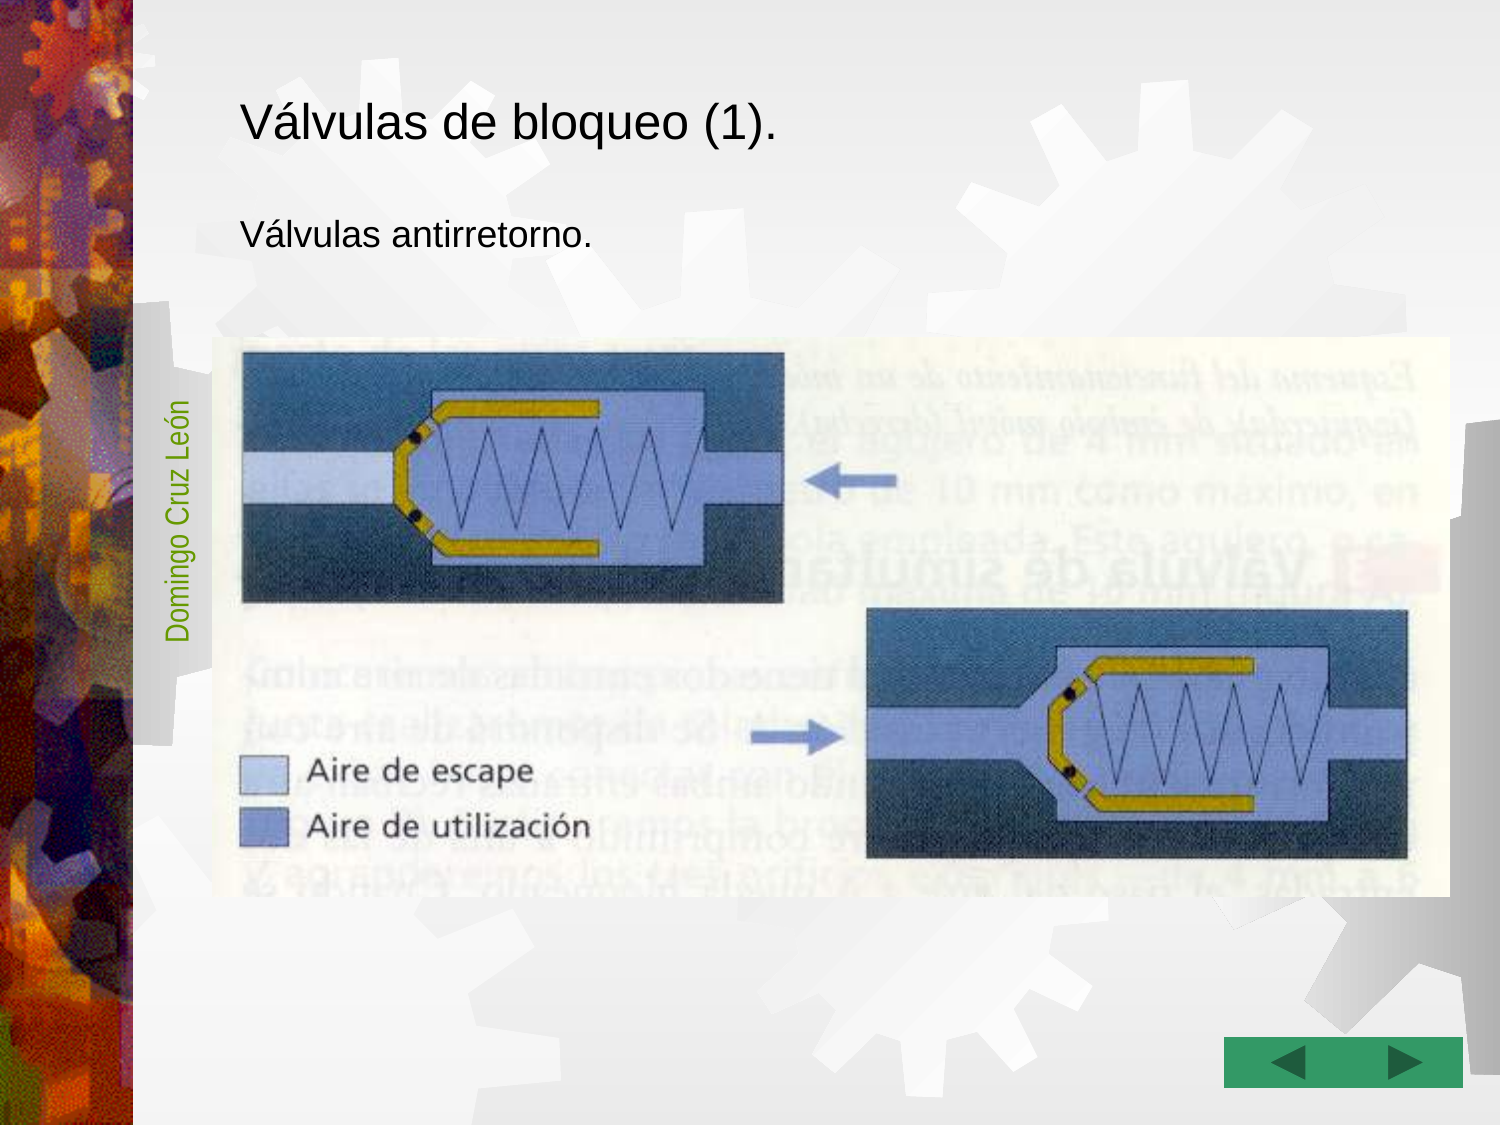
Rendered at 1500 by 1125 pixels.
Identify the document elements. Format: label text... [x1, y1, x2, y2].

text_box [1351, 1037, 1463, 1088]
title Válvulas de bloqueo (1). Válvulas antirretorno. [225, 82, 1500, 263]
picture [212, 337, 1451, 897]
text_box [1224, 1037, 1351, 1088]
picture [0, 0, 133, 1125]
